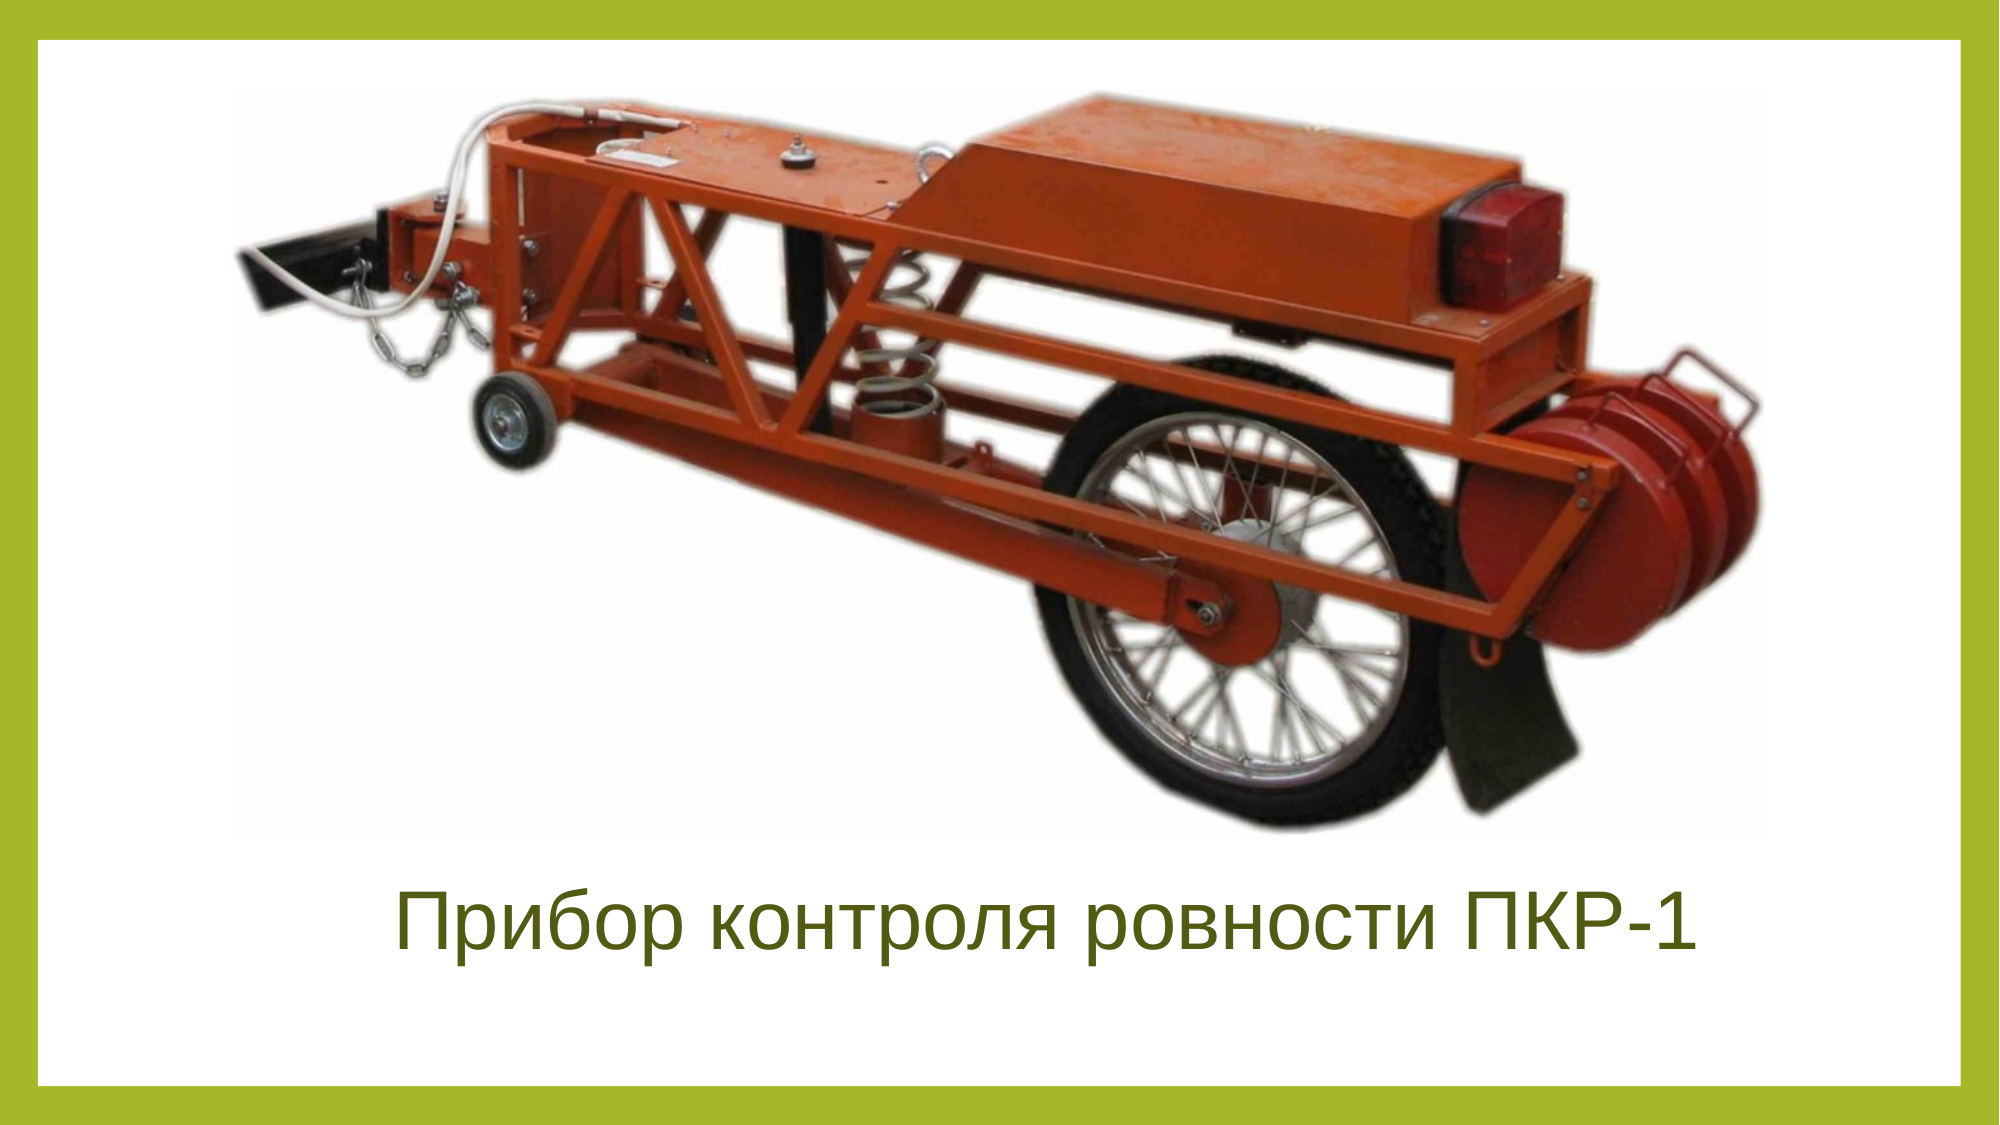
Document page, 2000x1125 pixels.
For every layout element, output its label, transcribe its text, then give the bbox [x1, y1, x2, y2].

list Прибор контроля ровности ПКР-1 [231, 869, 1862, 1058]
picture [231, 89, 1766, 837]
